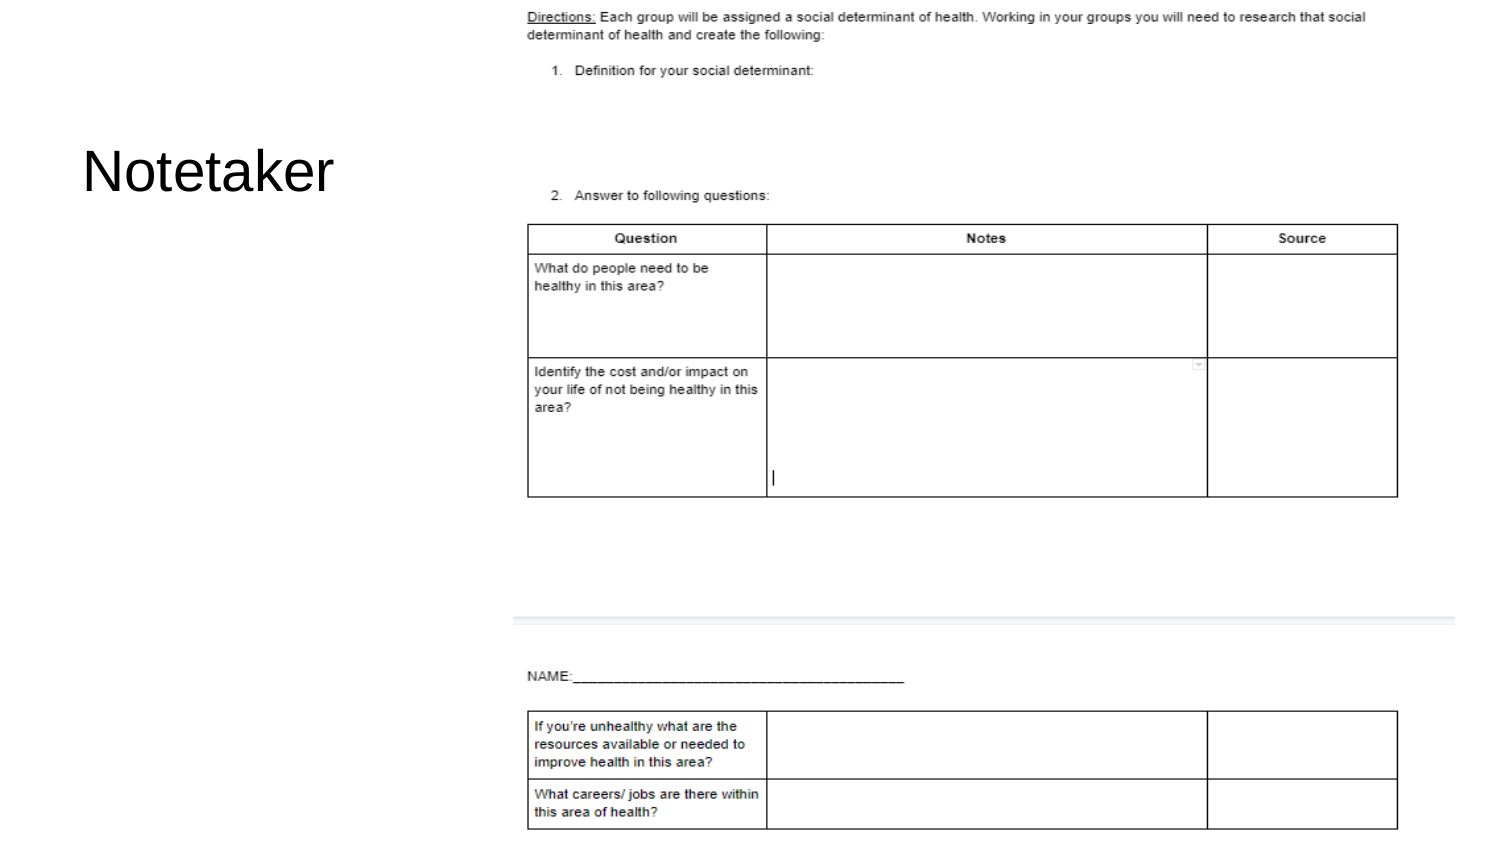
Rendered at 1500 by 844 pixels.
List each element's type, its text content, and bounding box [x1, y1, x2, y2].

picture [513, 0, 1456, 844]
title Notetaker [75, 39, 411, 204]
